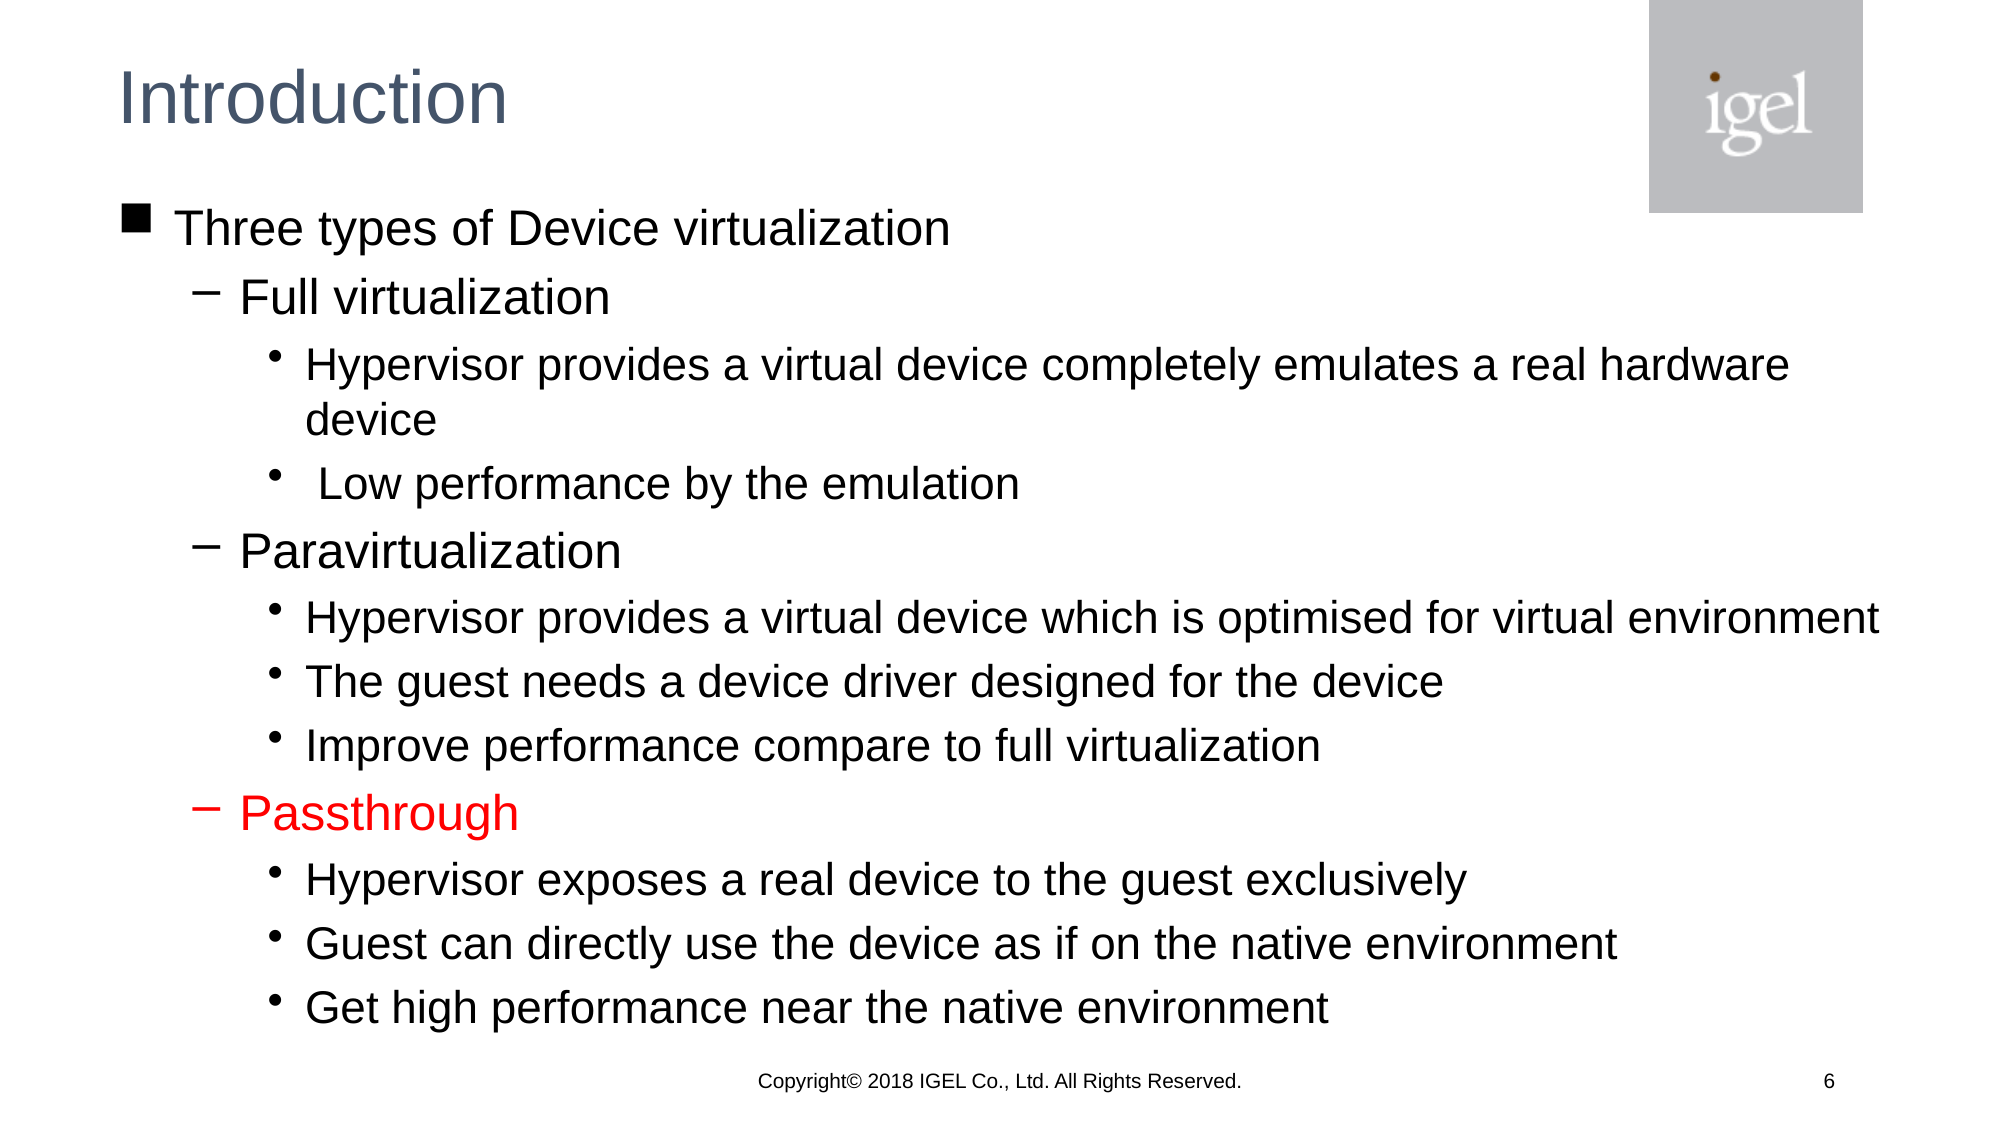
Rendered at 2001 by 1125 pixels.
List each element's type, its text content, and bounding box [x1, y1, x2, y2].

footer Copyright© 2018 IGEL Co., Ltd. All Rights Reserved. [574, 1058, 1426, 1101]
picture [1649, 0, 1863, 187]
list Three types of Device virtualization Full virtualization Hypervisor provides a virtual device completely emulates a real hardware device Low performance by the emulation Paravirtualization Hypervisor provides a virtual device which is optimised for virtual environment The guest needs a device driver designed for the device Improve performance compare to full virtualization Passthrough Hypervisor exposes a real device to the guest exclusively Guest can directly use the device as if on the native environment Get high performance near the native environment [102, 187, 1922, 1059]
slide_number 5 [1433, 1058, 1851, 1101]
title Introduction [102, 0, 1583, 187]
